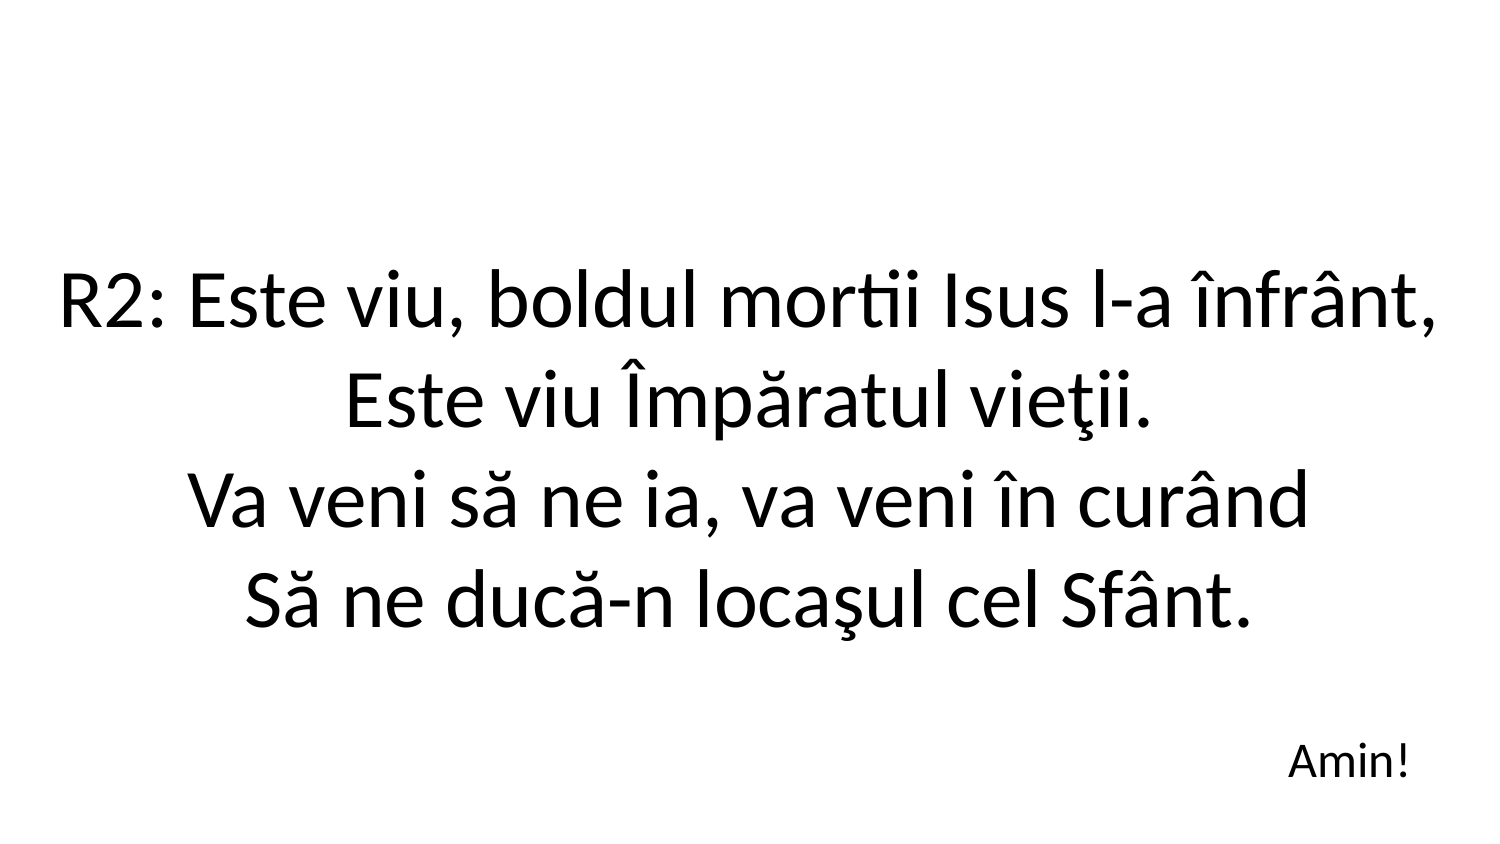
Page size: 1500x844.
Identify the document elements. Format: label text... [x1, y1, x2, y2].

text_box R2: Este viu, boldul mortii Isus l-a înfrânt, Este viu Împăratul vieţii. Va veni să ne ia, va veni în curând Să ne ducă-n locaşul cel Sfânt. [44, 192, 1456, 652]
text_box Amin! [1273, 674, 1427, 795]
